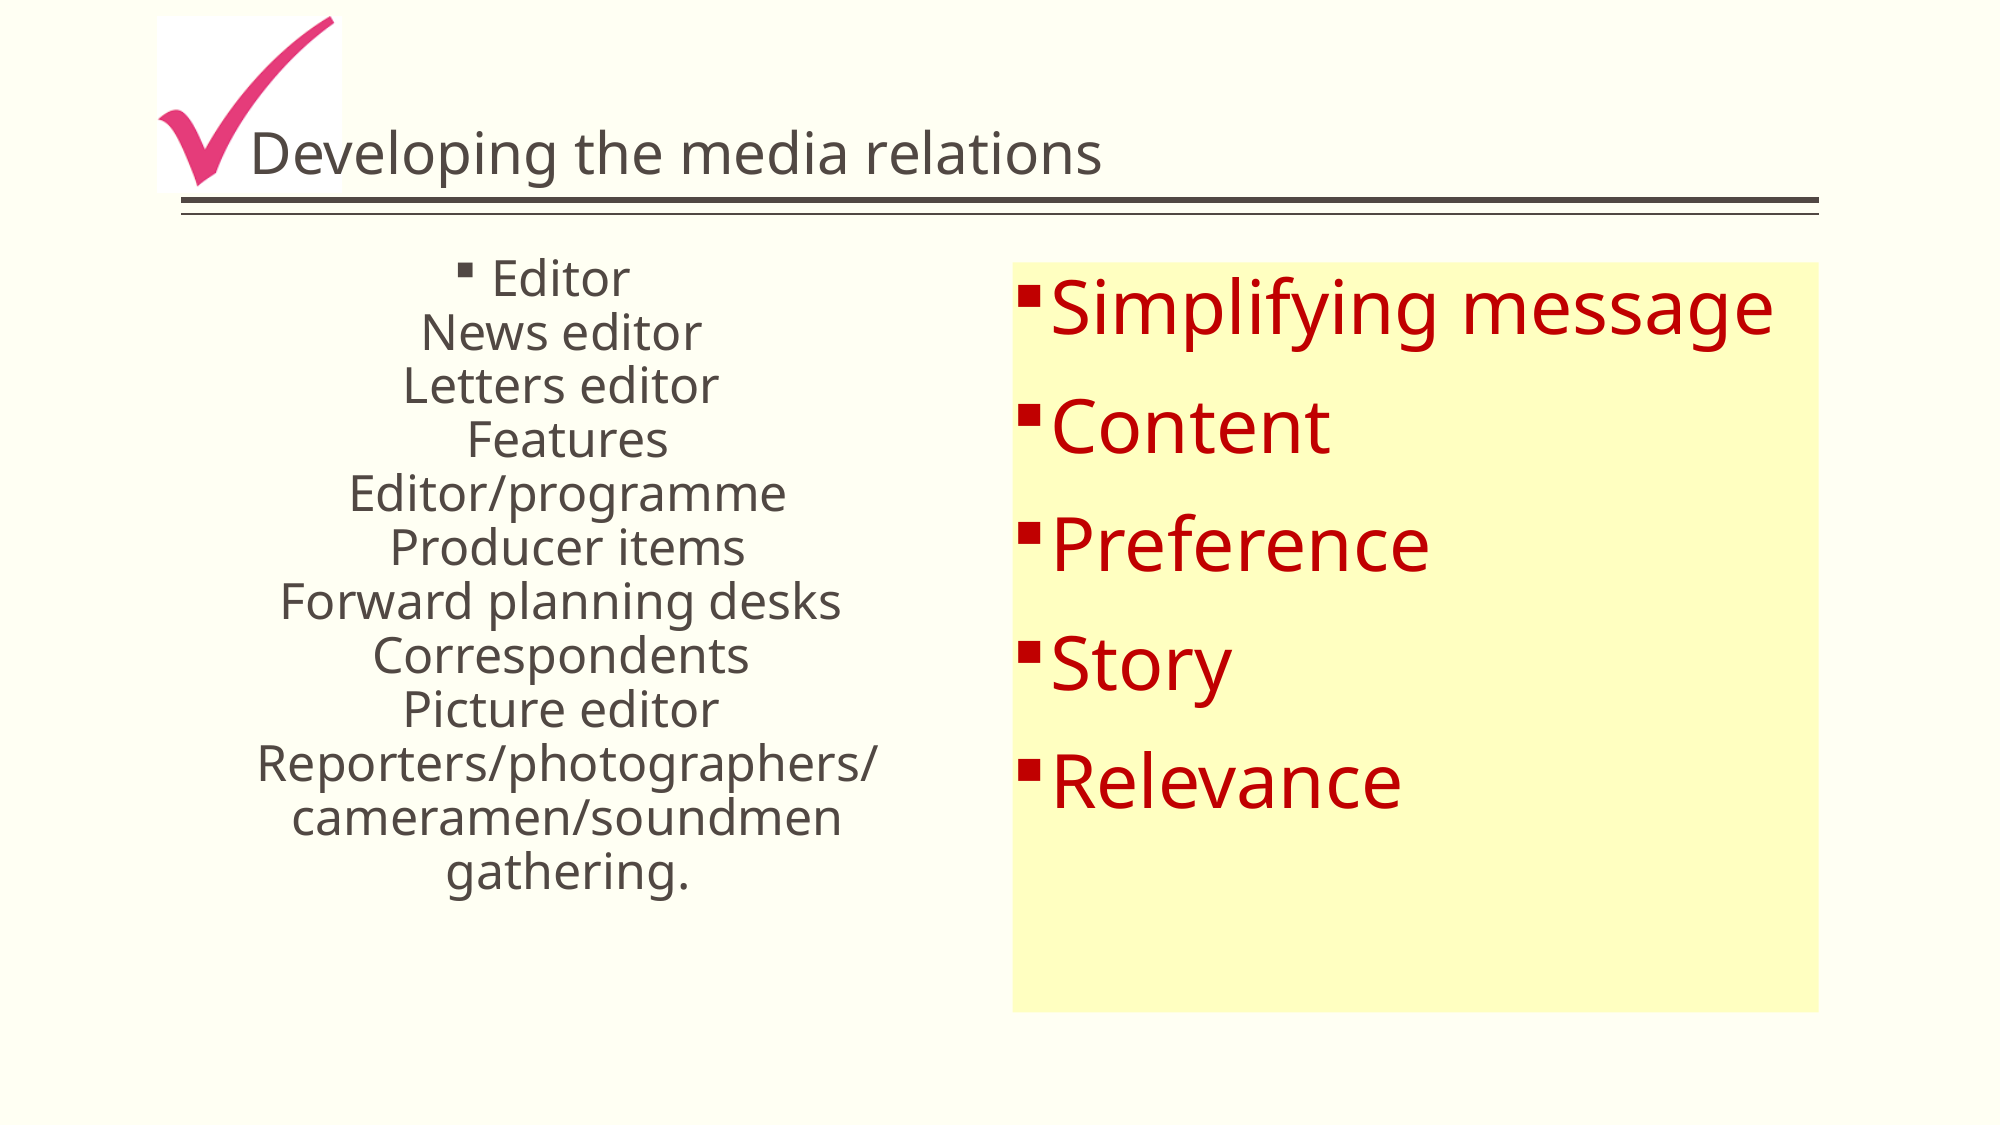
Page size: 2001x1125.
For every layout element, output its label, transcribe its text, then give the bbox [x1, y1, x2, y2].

title Developing the media relations [338, 14, 1887, 195]
list Simplifying message Content Preference Story Relevance [1012, 262, 1819, 1013]
picture [156, 16, 343, 193]
list Editor News editor Letters editor Features Editor/programme Producer items Forward planning desks Correspondents Picture editor Reporters/photographers/cameramen/soundmen gathering. [210, 245, 889, 1070]
